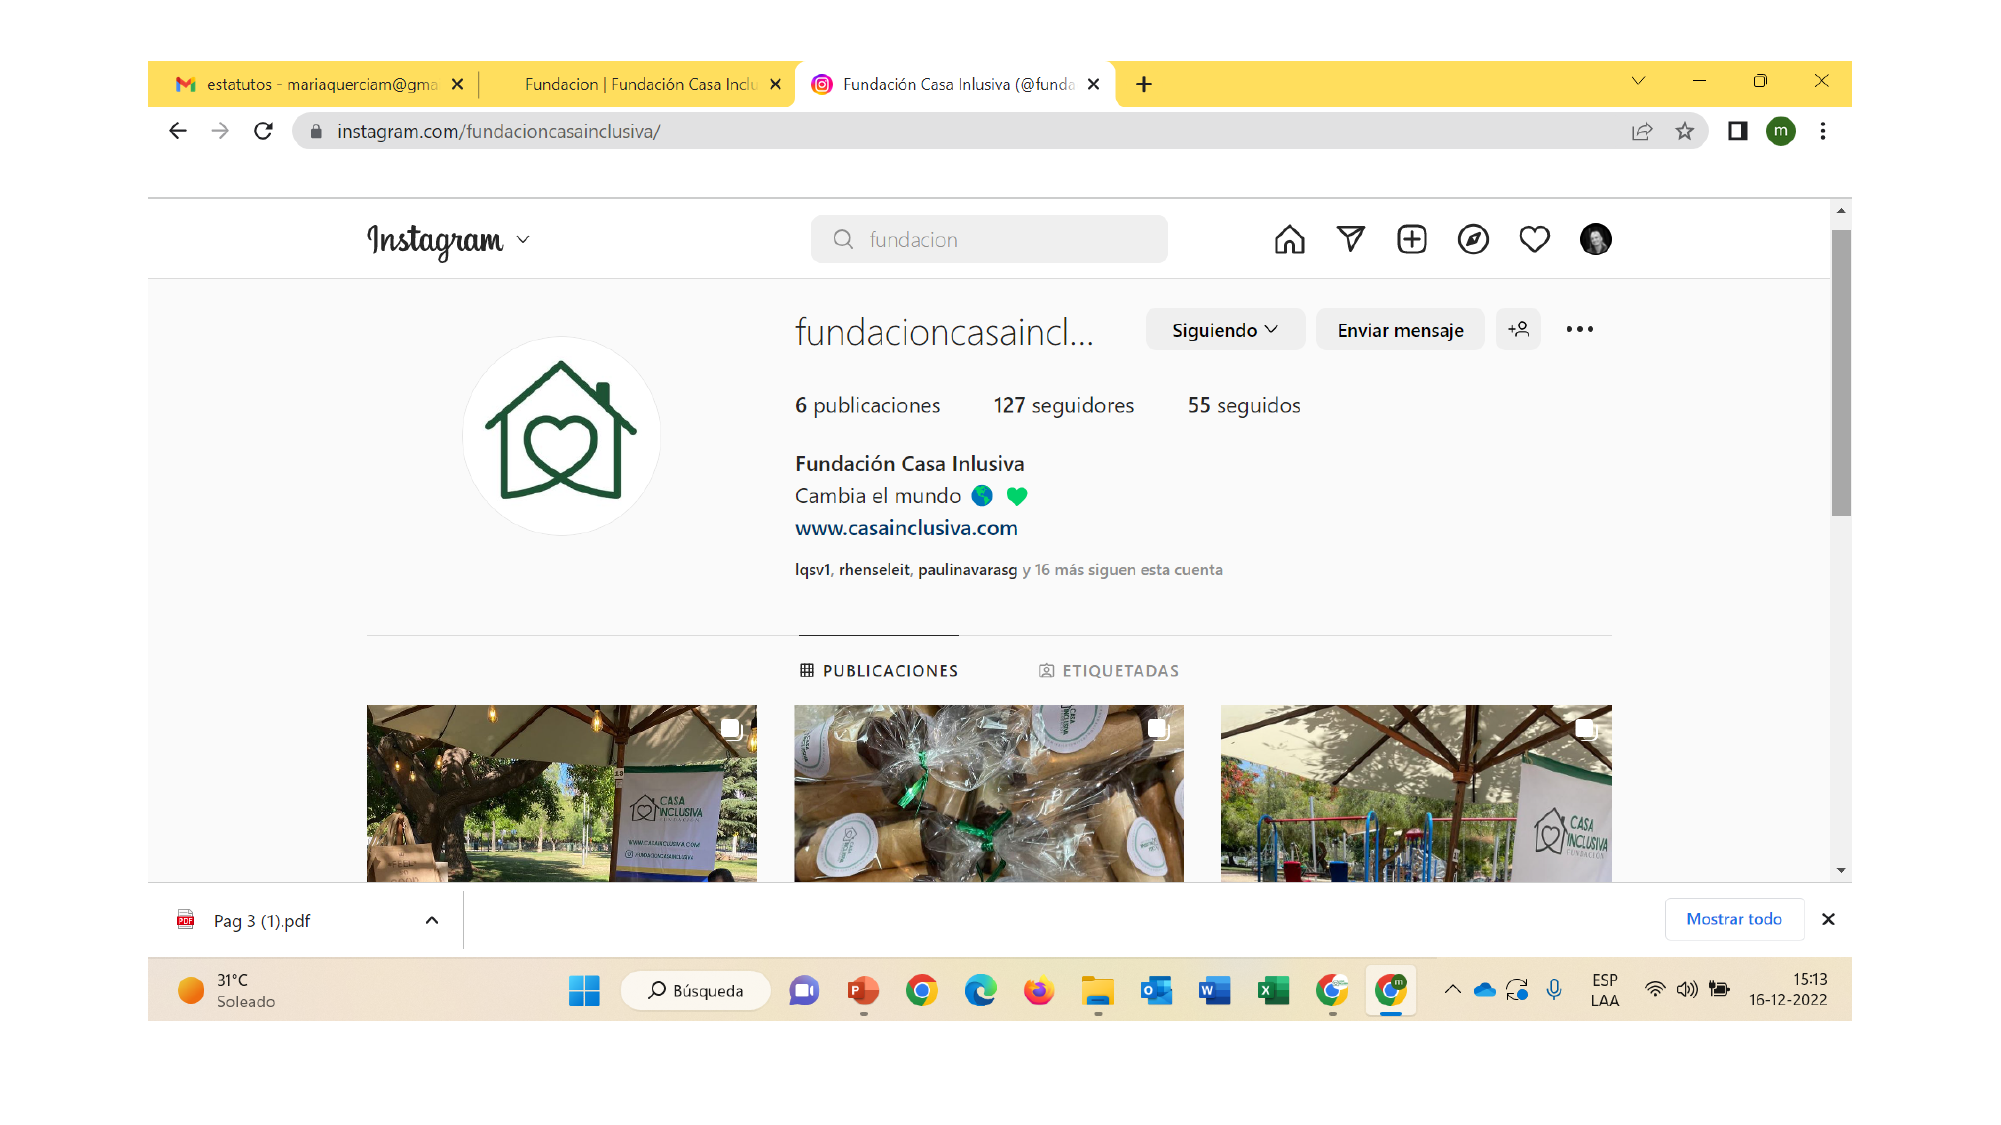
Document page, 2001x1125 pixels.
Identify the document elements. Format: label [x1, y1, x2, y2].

list [148, 61, 1852, 1021]
